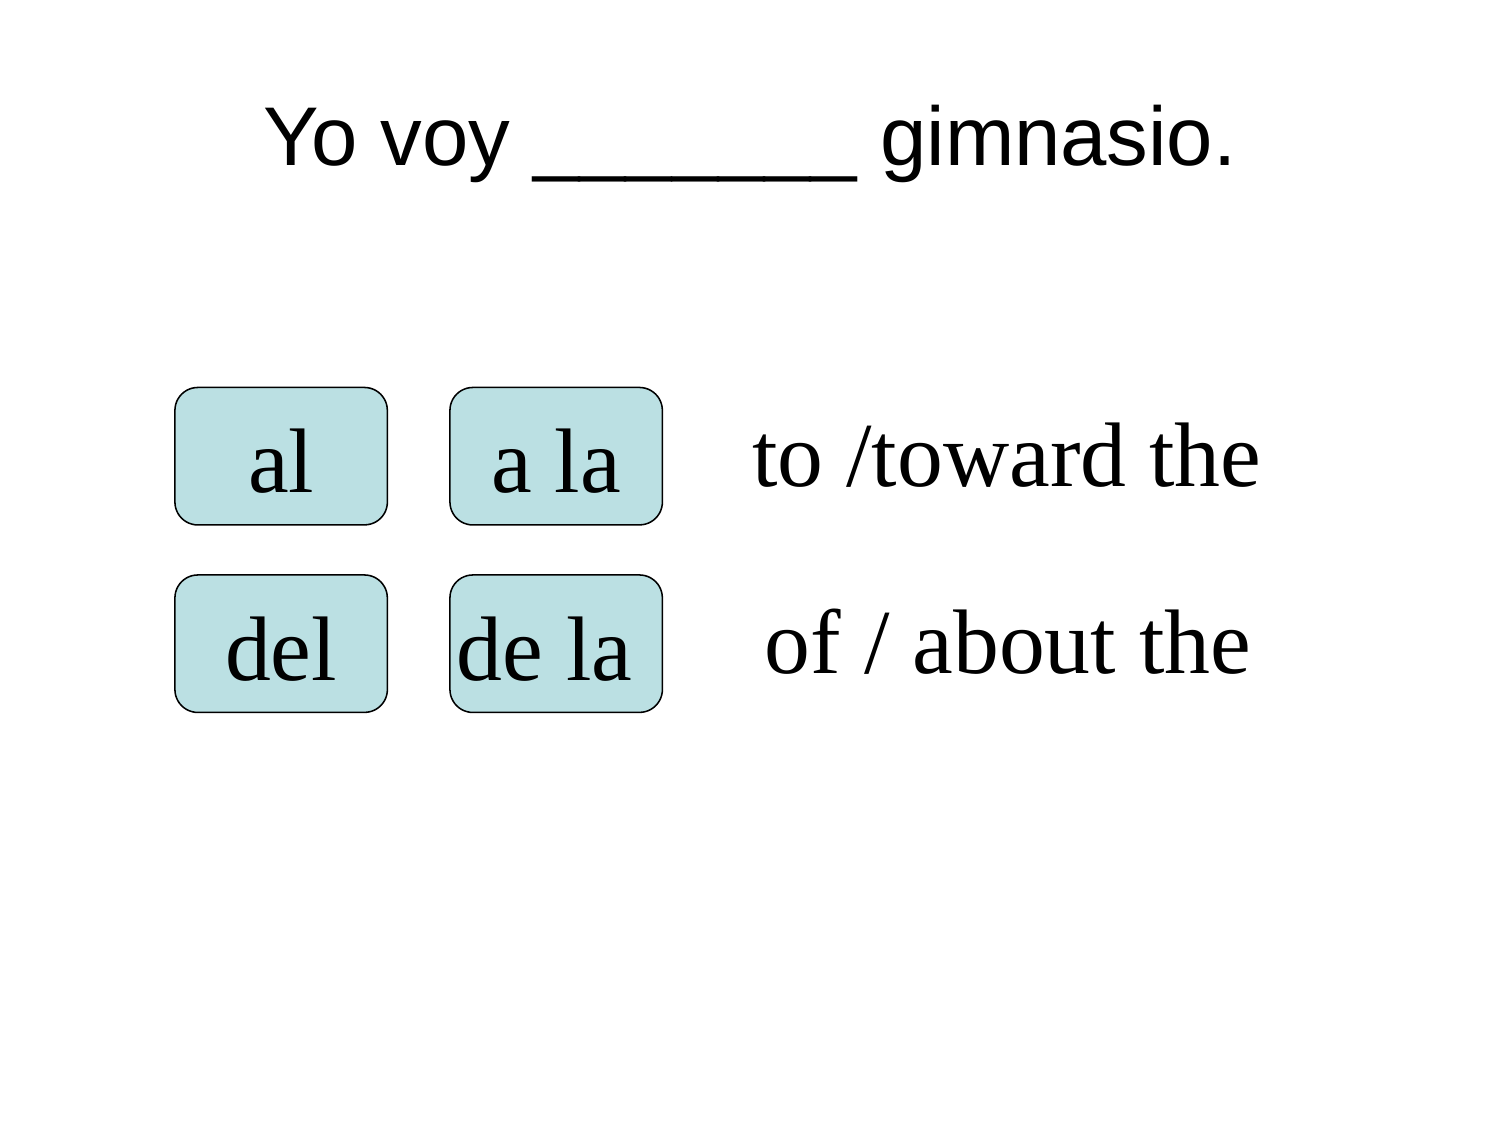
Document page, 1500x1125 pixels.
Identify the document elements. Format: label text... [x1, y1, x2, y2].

title Yo voy _______ gimnasio. [87, 38, 1413, 225]
text_box of / about the [749, 574, 1413, 700]
text_box del [174, 574, 388, 713]
text_box to /toward the [737, 387, 1413, 513]
text_box a la [449, 387, 663, 525]
text_box de la [449, 574, 663, 713]
text_box al [174, 387, 388, 525]
